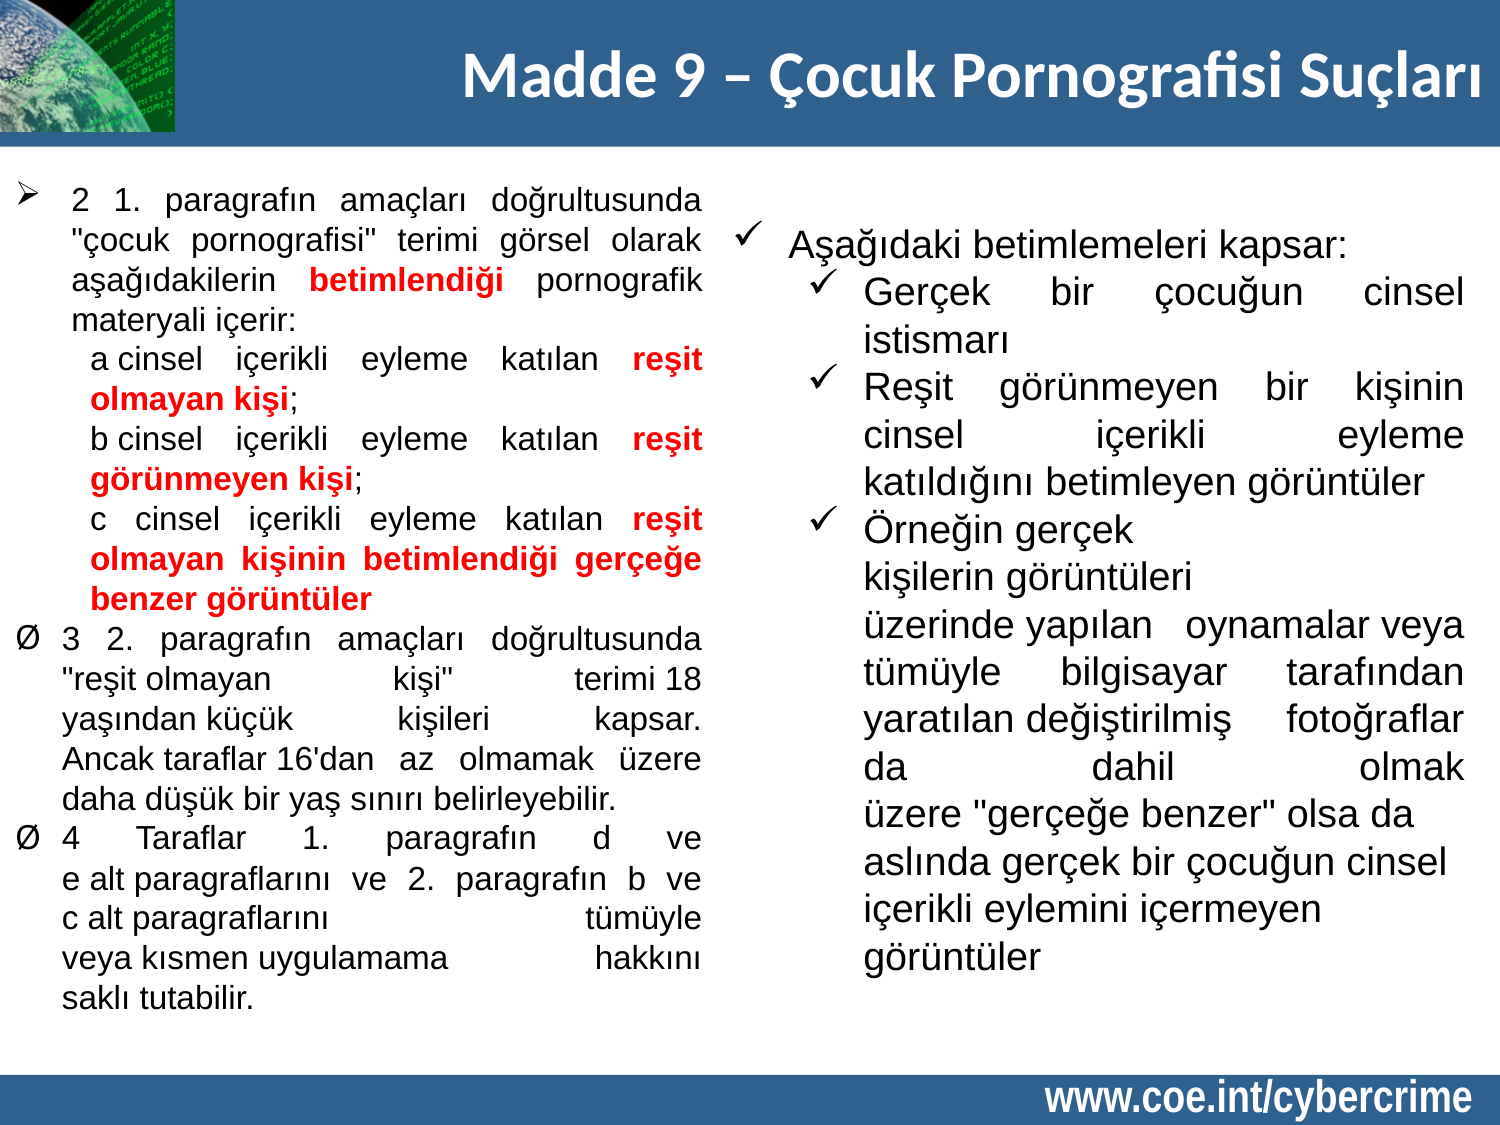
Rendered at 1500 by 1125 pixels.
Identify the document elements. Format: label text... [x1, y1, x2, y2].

text_box [0, 1073, 1030, 1125]
text_box www.coe.int/cybercrime [1030, 1059, 1500, 1125]
text_box Madde 9 – Çocuk Pornografisi Suçları [0, 0, 1500, 149]
picture [0, 0, 175, 132]
text_box 2 1. paragrafın amaçları doğrultusunda "çocuk pornografisi" terimi görsel olarak aşağıdakilerin betimlendiği pornografik materyali içerir: a cinsel içerikli eyleme katılan reşit olmayan kişi; b cinsel içerikli eyleme katılan reşit görünmeyen kişi; c cinsel içerikli eyleme katılan reşit olmayan kişinin betimlendiği gerçeğe benzer görüntüler 3 2. paragrafın amaçları doğrultusunda "reşit olmayan kişi" terimi 18 yaşından küçük kişileri kapsar. Ancak taraflar 16'dan az olmamak üzere daha düşük bir yaş sınırı belirleyebilir. 4 Taraflar 1. paragrafın d ve e alt paragraflarını ve 2. paragrafın b ve c alt paragraflarını tümüyle veya kısmen uygulamama hakkını saklı tutabilir. [0, 170, 718, 1064]
text_box Aşağıdaki betimlemeleri kapsar: Gerçek bir çocuğun cinsel istismarı Reşit görünmeyen bir kişinin cinsel içerikli eyleme katıldığını betimleyen görüntüler Örneğin gerçek kişilerin görüntüleri üzerinde yapılan oynamalar veya tümüyle bilgisayar tarafından yaratılan değiştirilmiş fotoğraflar da dahil olmak üzere "gerçeğe benzer" olsa da aslında gerçek bir çocuğun cinsel içerikli eylemini içermeyen görüntüler [717, 211, 1481, 986]
